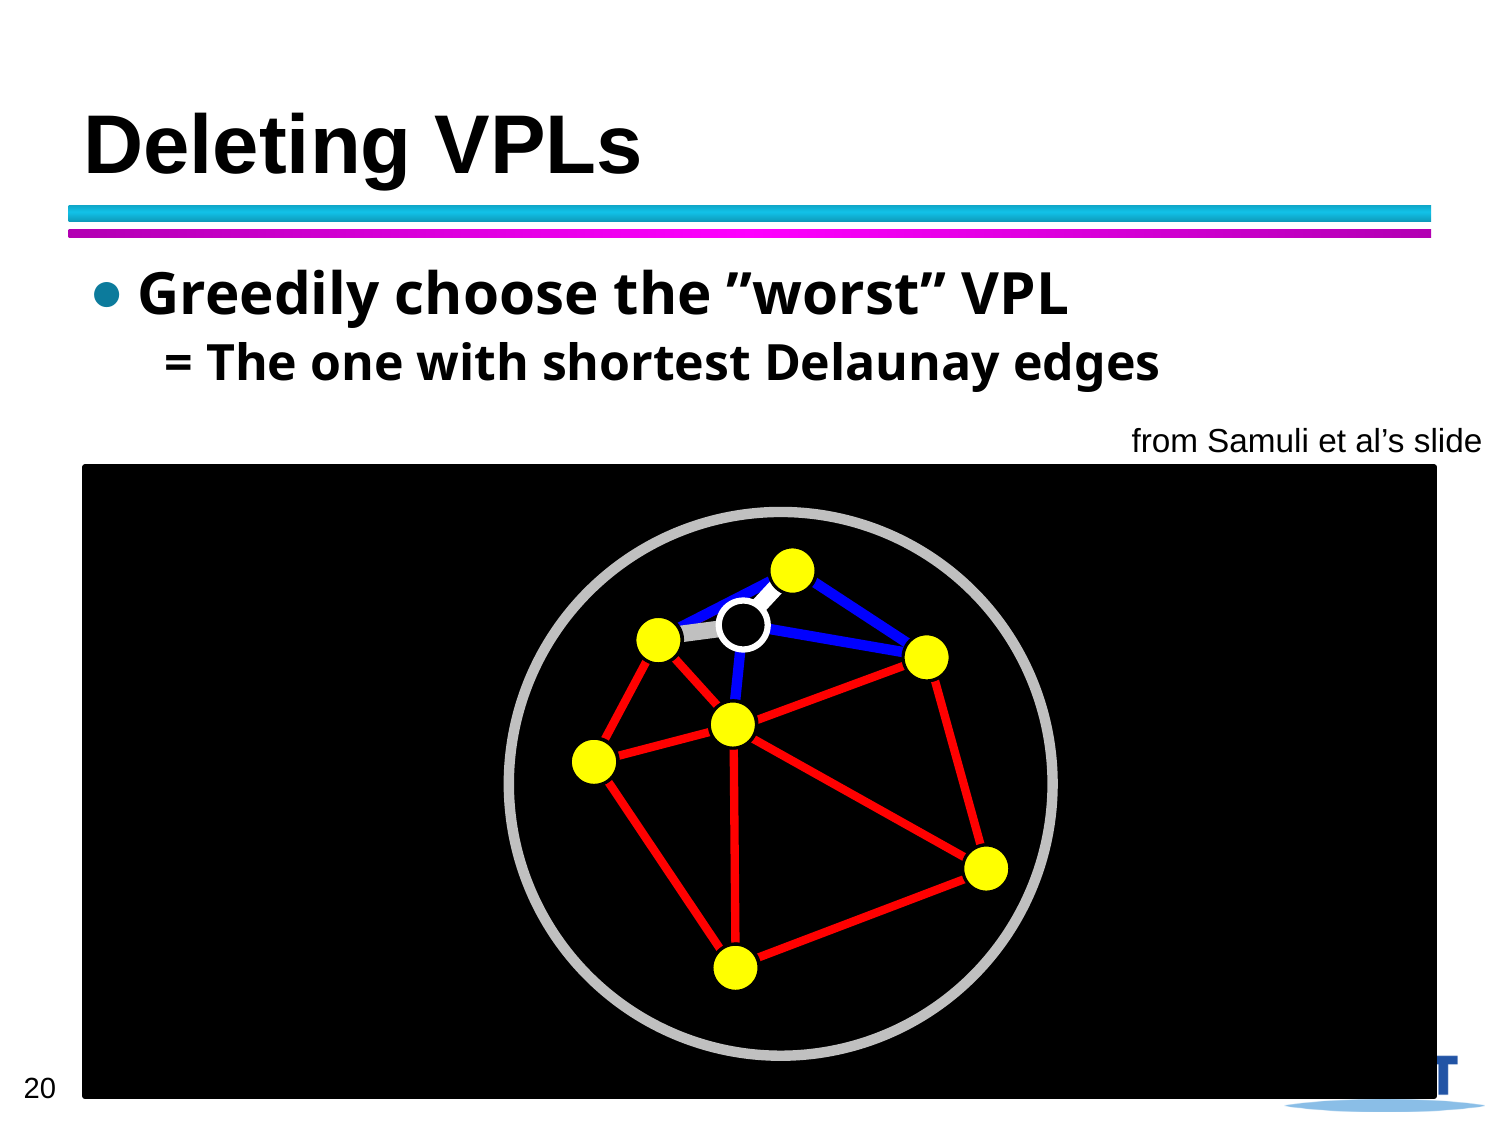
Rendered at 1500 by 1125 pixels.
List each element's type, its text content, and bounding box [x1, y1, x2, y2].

text_box [85, 467, 1435, 1097]
text_box [618, 1002, 943, 1056]
text_box [508, 620, 563, 947]
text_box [569, 546, 1011, 992]
text_box [652, 511, 909, 544]
title Deleting VPLs [68, 48, 1428, 199]
list Greedily choose the ”worst” VPL = The one with shortest Delaunay edges [74, 261, 1426, 453]
picture [1284, 1055, 1485, 1112]
text_box from Samuli et al’s slide [1116, 411, 1499, 467]
text_box [1016, 647, 1053, 921]
